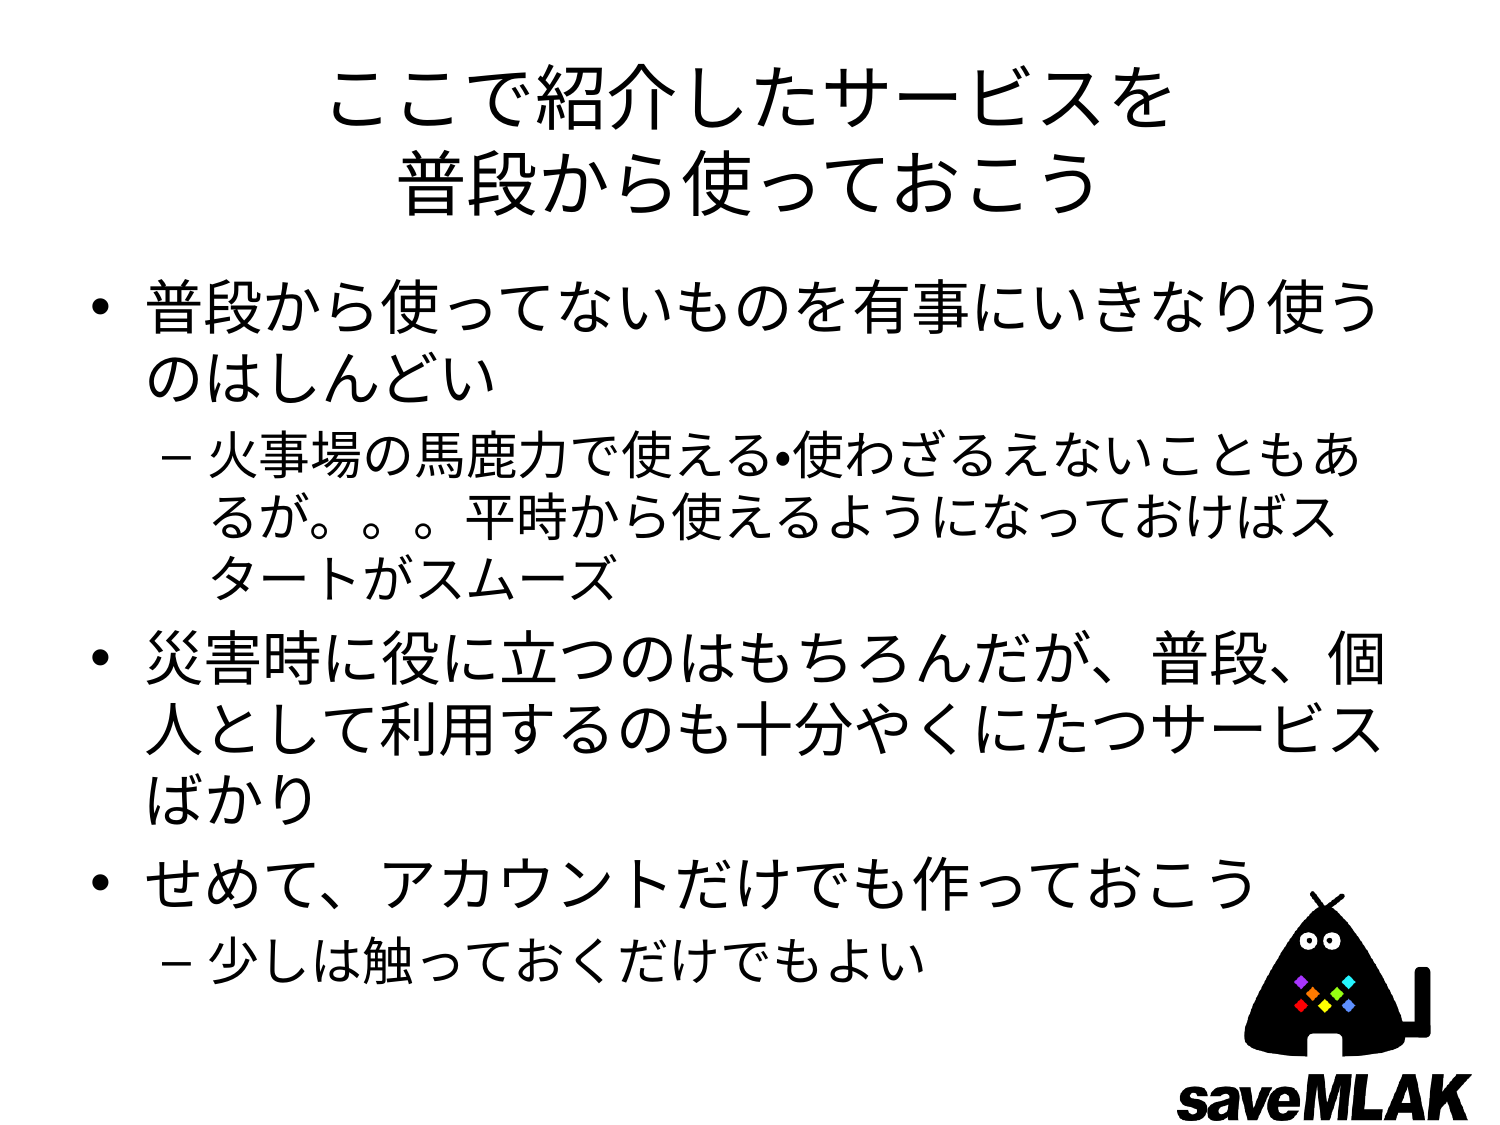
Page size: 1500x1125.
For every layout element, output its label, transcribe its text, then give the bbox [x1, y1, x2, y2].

title ここで紹介したサービスを 普段から使っておこう [75, 45, 1425, 233]
picture [1177, 891, 1472, 1121]
list 普段から使ってないものを有事にいきなり使うのはしんどい 火事場の馬鹿力で使える・使わざるえないこともあるが。。。平時から使えるようになっておけばスタートがスムーズ 災害時に役に立つのはもちろんだが、普段、個人として利用するのも十分やくにたつサービスばかり せめて、アカウントだけでも作っておこう 少しは触っておくだけでもよい [75, 262, 1425, 1005]
